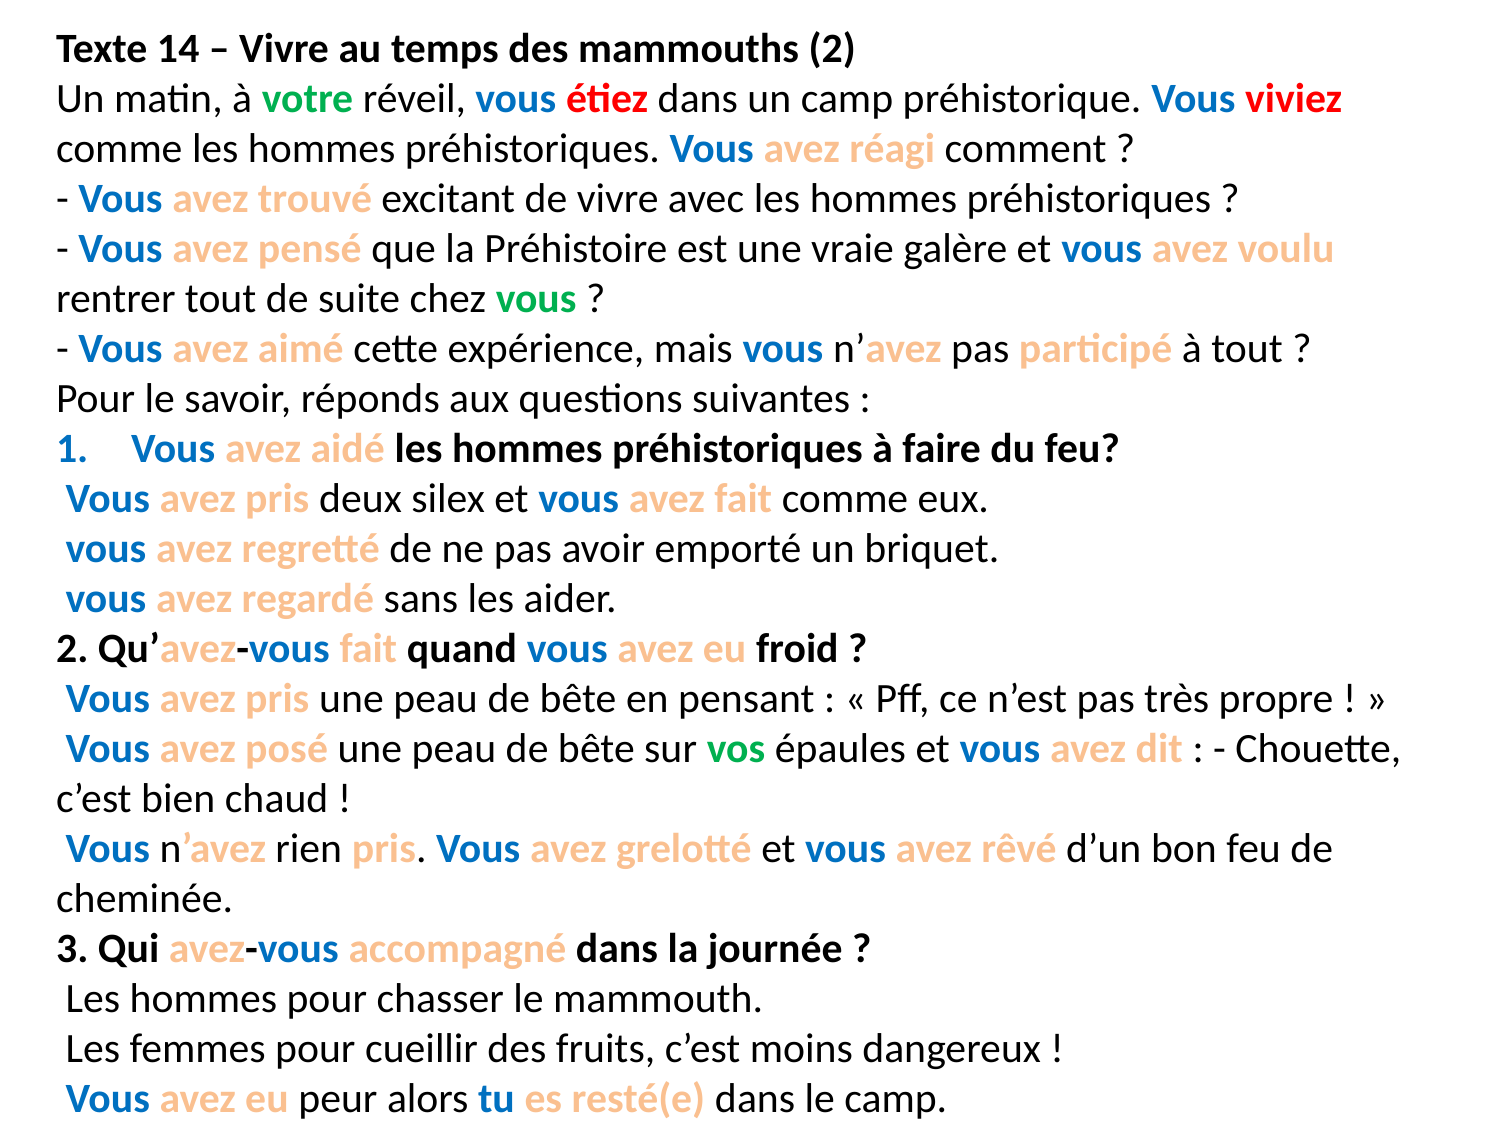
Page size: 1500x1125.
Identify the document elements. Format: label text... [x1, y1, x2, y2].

text_box Texte 14 – Vivre au temps des mammouths (2) Un matin, à votre réveil, vous étiez dans un camp préhistorique. Vous viviez comme les hommes préhistoriques. Vous avez réagi comment ? - Vous avez trouvé excitant de vivre avec les hommes préhistoriques ? - Vous avez pensé que la Préhistoire est une vraie galère et vous avez voulu rentrer tout de suite chez vous ? - Vous avez aimé cette expérience, mais vous n’avez pas participé à tout ? Pour le savoir, réponds aux questions suivantes : Vous avez aidé les hommes préhistoriques à faire du feu? Vous avez pris deux silex et vous avez fait comme eux. vous avez regretté de ne pas avoir emporté un briquet. vous avez regardé sans les aider. 2. Qu’avez-vous fait quand vous avez eu froid ? Vous avez pris une peau de bête en pensant : « Pff, ce n’est pas très propre ! » Vous avez posé une peau de bête sur vos épaules et vous avez dit : - Chouette, c’est bien chaud ! Vous n’avez rien pris. Vous avez grelotté et vous avez rêvé d’un bon feu de cheminée. 3. Qui avez-vous accompagné dans la journée ? Les hommes pour chasser le mammouth. Les femmes pour cueillir des fruits, c’est moins dangereux ! Vous avez eu peur alors tu es resté(e) dans le camp. [41, 13, 1471, 1125]
